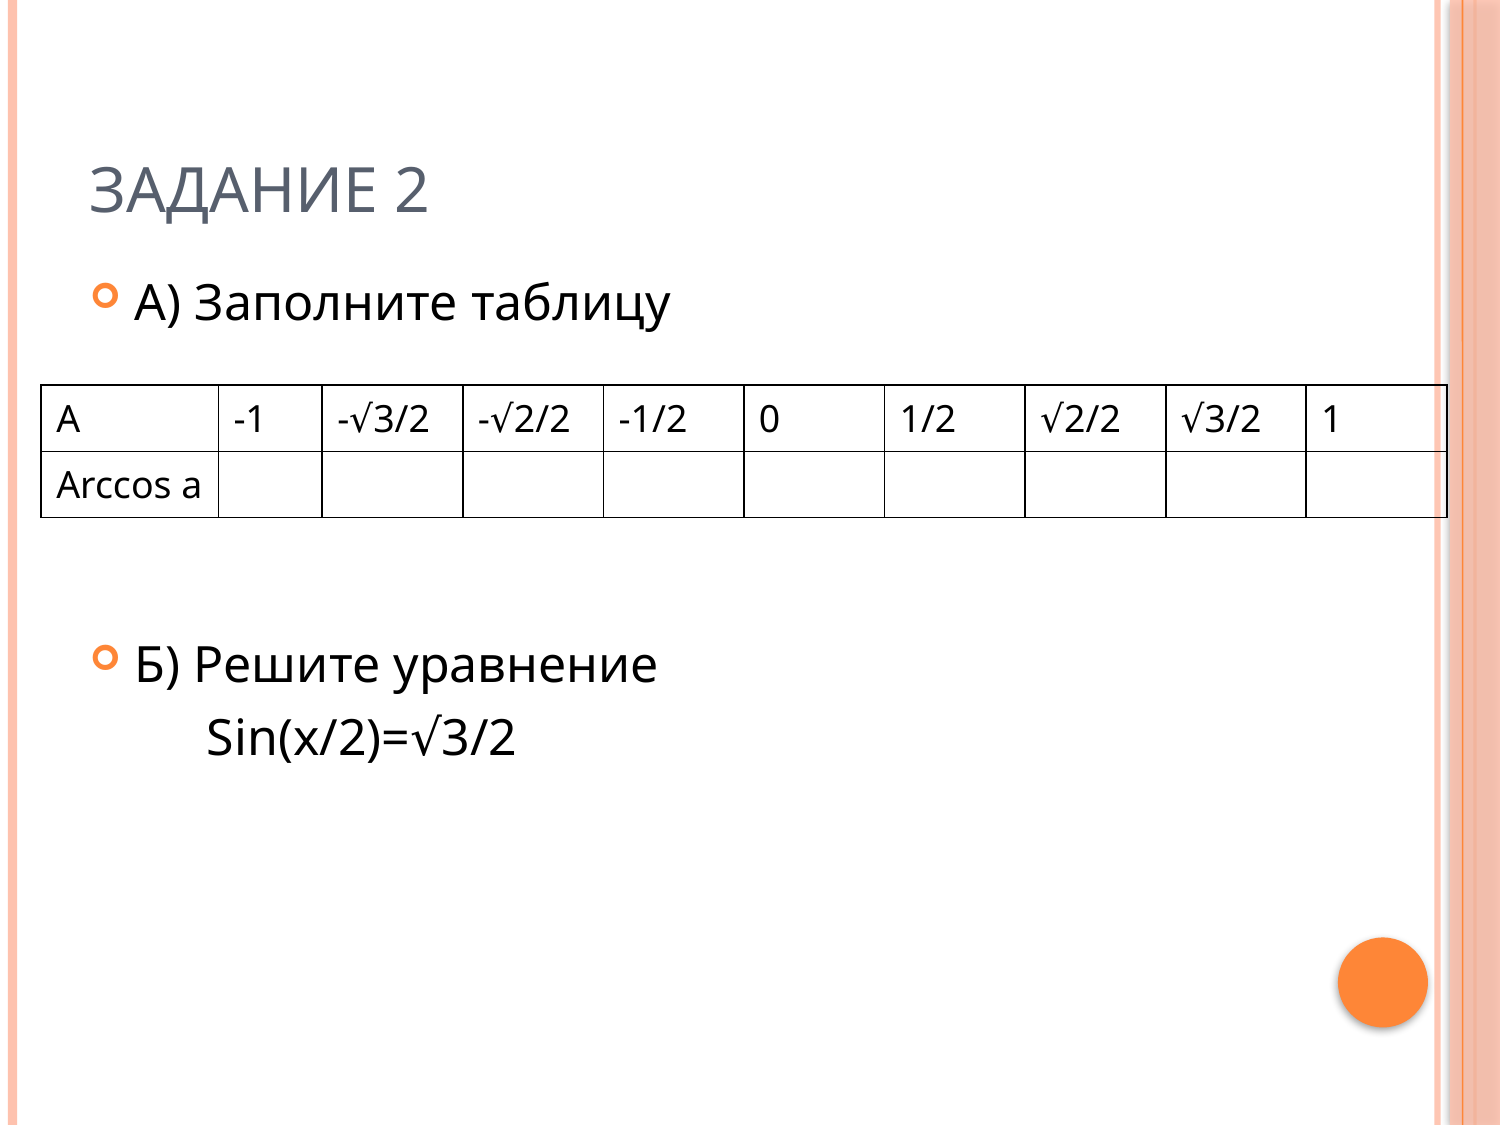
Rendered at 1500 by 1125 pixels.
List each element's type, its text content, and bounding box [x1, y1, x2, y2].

table_header -1 [219, 386, 321, 451]
table_cell [323, 452, 462, 517]
table_cell [604, 452, 743, 517]
table_header 0 [745, 386, 884, 451]
table_header -1/2 [604, 386, 743, 451]
table_cell Arccos a [42, 452, 218, 517]
table_header 1/2 [885, 386, 1024, 451]
table_header √2/2 [1026, 386, 1165, 451]
table_cell [1307, 452, 1446, 517]
table_cell [464, 452, 603, 517]
table_cell [745, 452, 884, 517]
title Задание 2 [75, 45, 1300, 233]
list А) Заполните таблицу Б) Решите уравнение Sin(x/2)=√3/2 [75, 262, 1300, 384]
table_cell [219, 452, 321, 517]
table_cell [1167, 452, 1305, 517]
table_cell [885, 452, 1024, 517]
table_header -√2/2 [464, 386, 603, 451]
table_header √3/2 [1167, 386, 1305, 451]
table_header 1 [1307, 386, 1446, 451]
table_header A [42, 386, 218, 451]
table_cell [1026, 452, 1165, 517]
table_header -√3/2 [323, 386, 462, 451]
list А) Заполните таблицу Б) Решите уравнение Sin(x/2)=√3/2 [75, 518, 1300, 1062]
